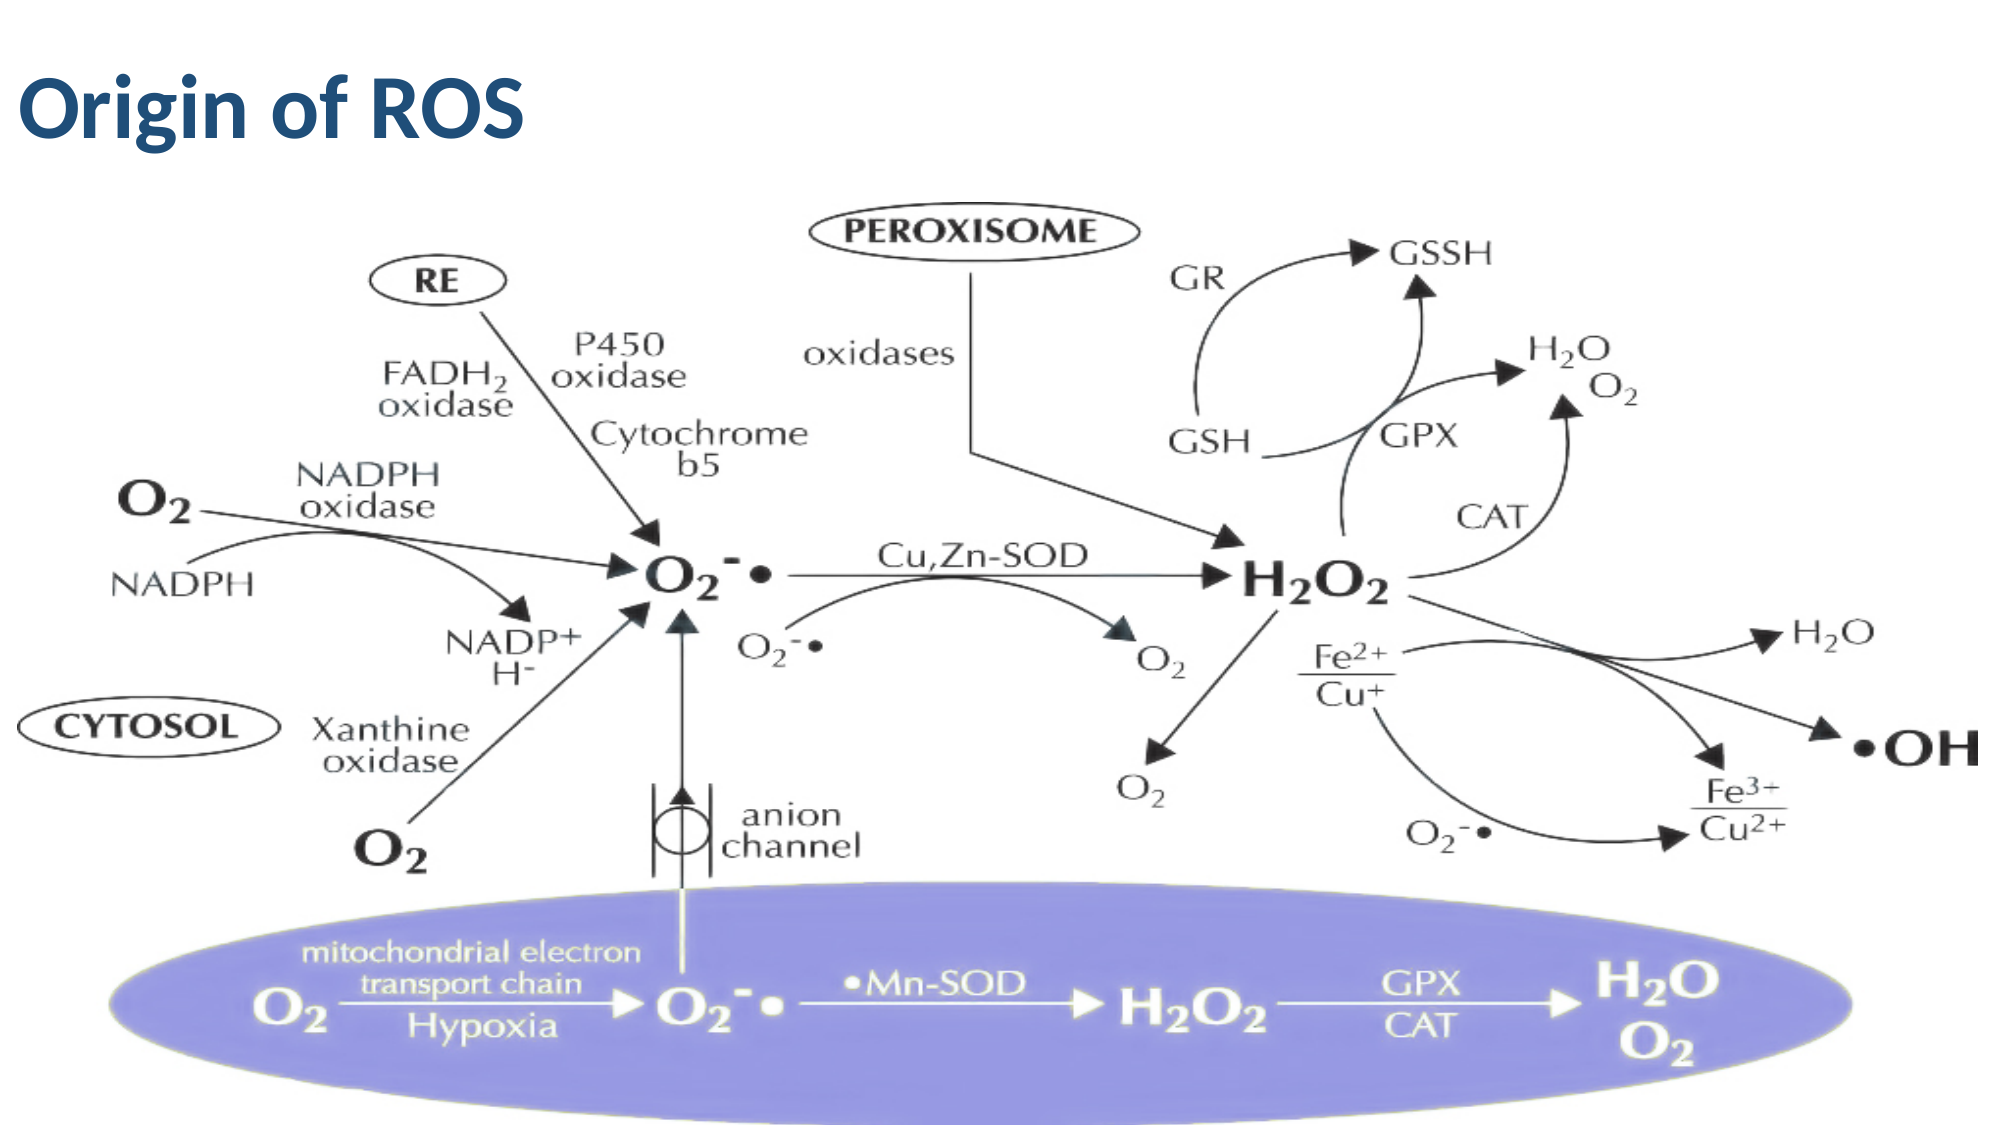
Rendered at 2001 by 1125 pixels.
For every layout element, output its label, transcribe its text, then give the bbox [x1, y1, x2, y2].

picture [17, 202, 1978, 1125]
title Origin of ROS [3, 0, 1729, 218]
